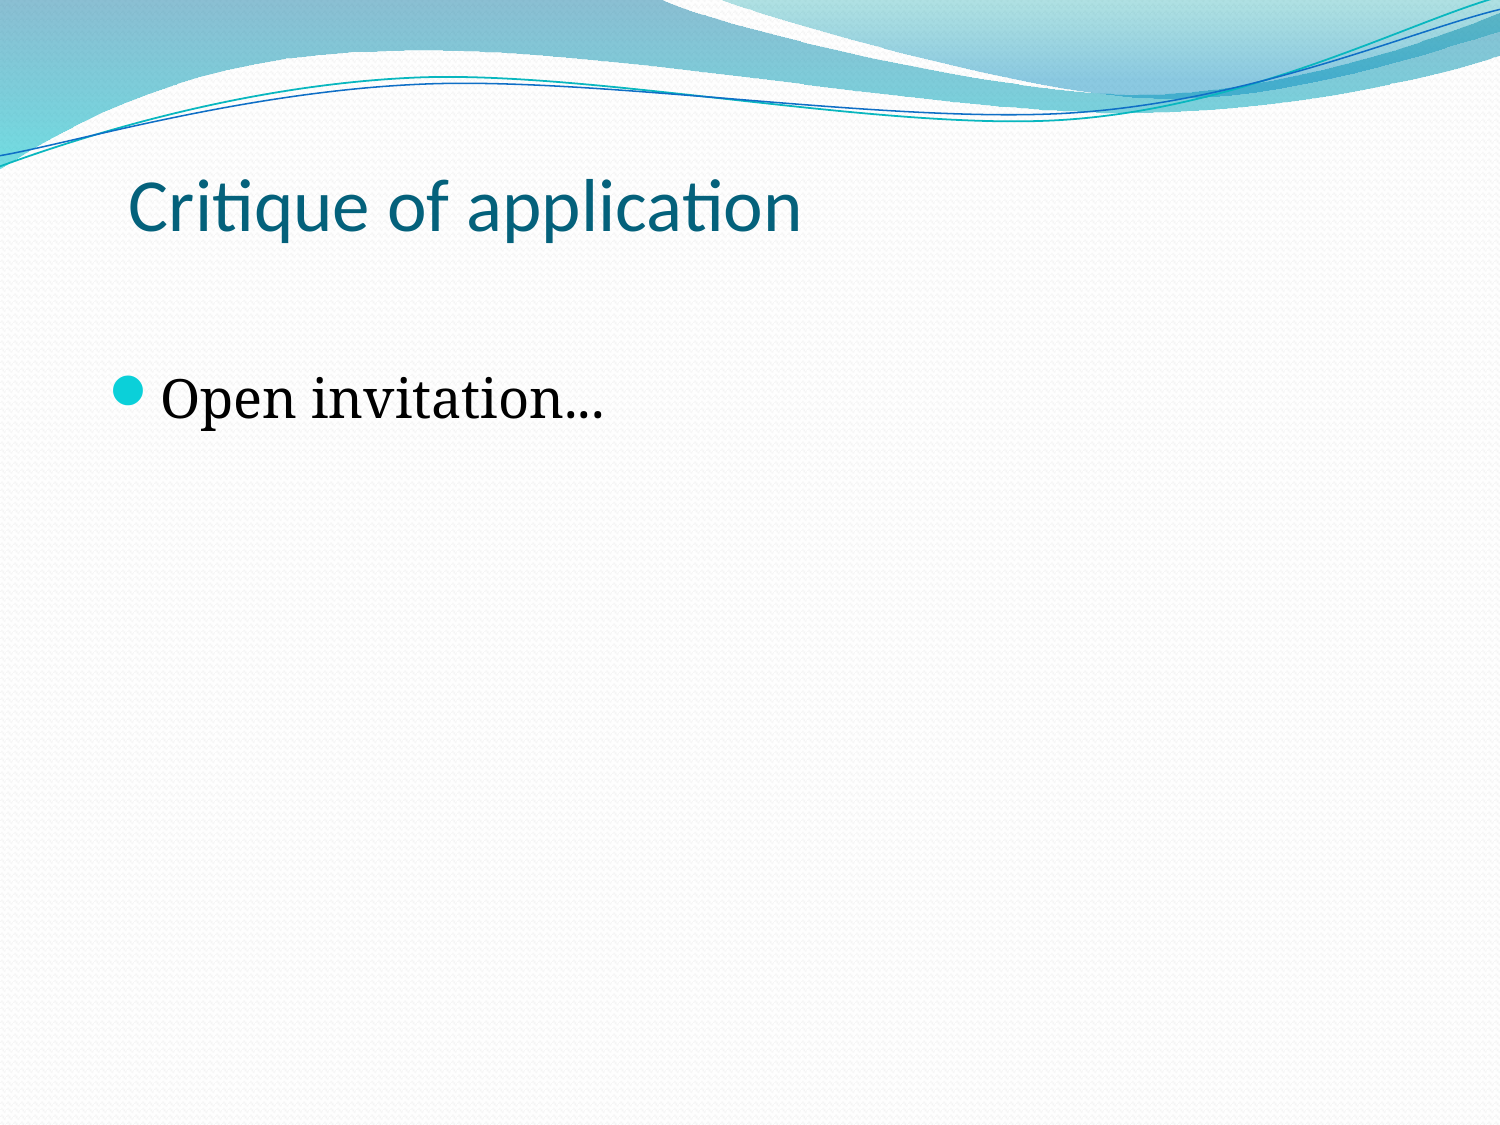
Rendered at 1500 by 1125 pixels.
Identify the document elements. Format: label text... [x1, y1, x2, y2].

list Open invitation... [93, 281, 1444, 1002]
title Critique of application [128, 58, 1421, 247]
